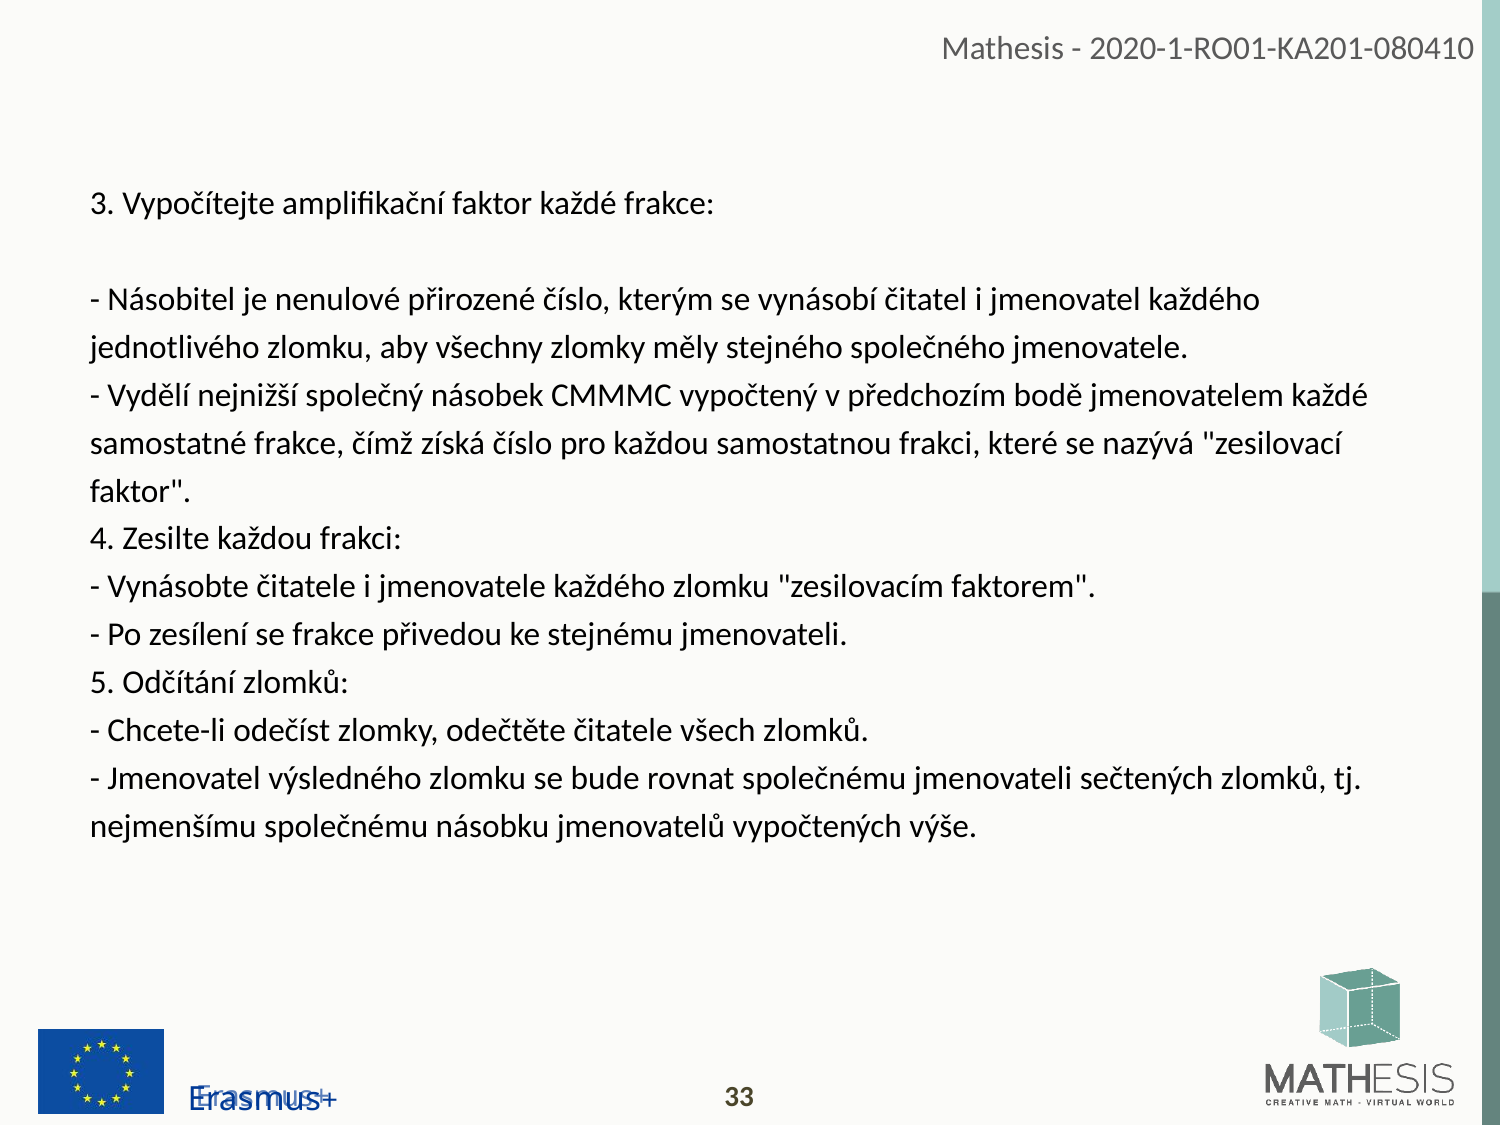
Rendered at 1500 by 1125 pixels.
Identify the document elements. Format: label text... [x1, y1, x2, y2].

list 3. Vypočítejte amplifikační faktor každé frakce: - Násobitel je nenulové přirozené číslo, kterým se vynásobí čitatel i jmenovatel každého jednotlivého zlomku, aby všechny zlomky měly stejného společného jmenovatele. - Vydělí nejnižší společný násobek CMMMC vypočtený v předchozím bodě jmenovatelem každé samostatné frakce, čímž získá číslo pro každou samostatnou frakci, které se nazývá "zesilovací faktor". 4. Zesilte každou frakci: - Vynásobte čitatele i jmenovatele každého zlomku "zesilovacím faktorem". - Po zesílení se frakce přivedou ke stejnému jmenovateli. 5. Odčítání zlomků: - Chcete-li odečíst zlomky, odečtěte čitatele všech zlomků. - Jmenovatel výsledného zlomku se bude rovnat společnému jmenovateli sečtených zlomků, tj. nejmenšímu společnému násobku jmenovatelů vypočtených výše. [75, 166, 1425, 946]
picture [38, 1029, 164, 1114]
